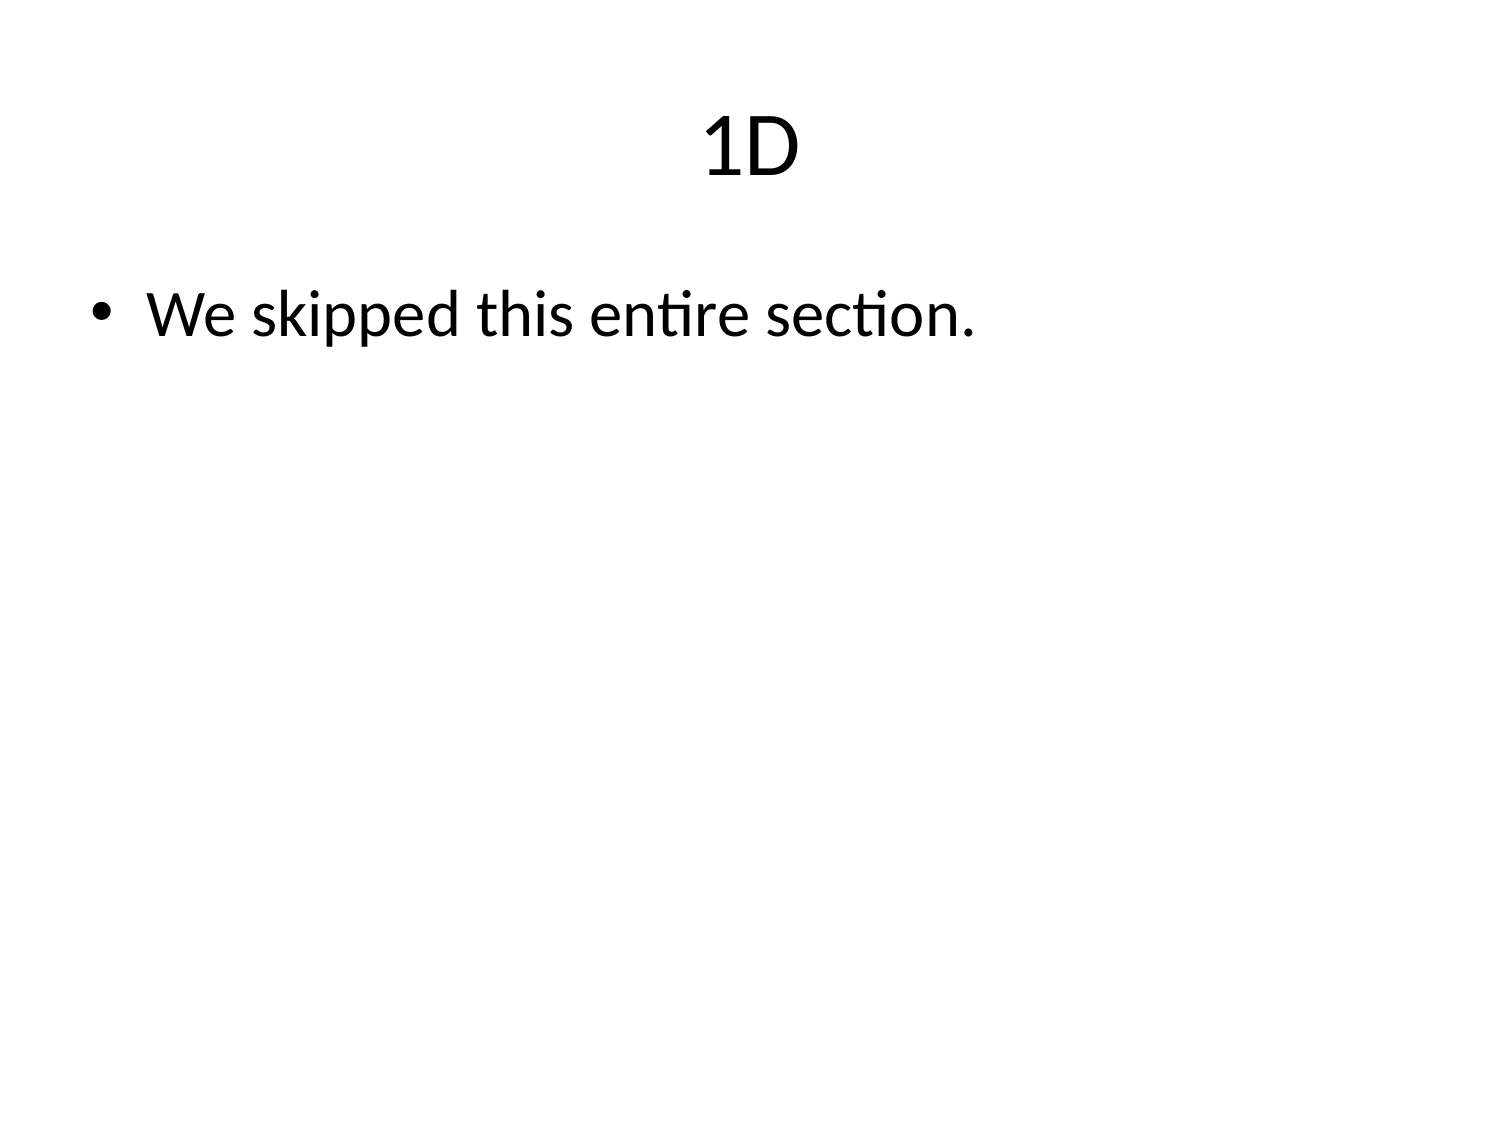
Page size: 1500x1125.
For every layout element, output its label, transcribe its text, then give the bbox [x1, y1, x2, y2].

title 1D [75, 45, 1425, 233]
list We skipped this entire section. [75, 262, 1425, 1005]
